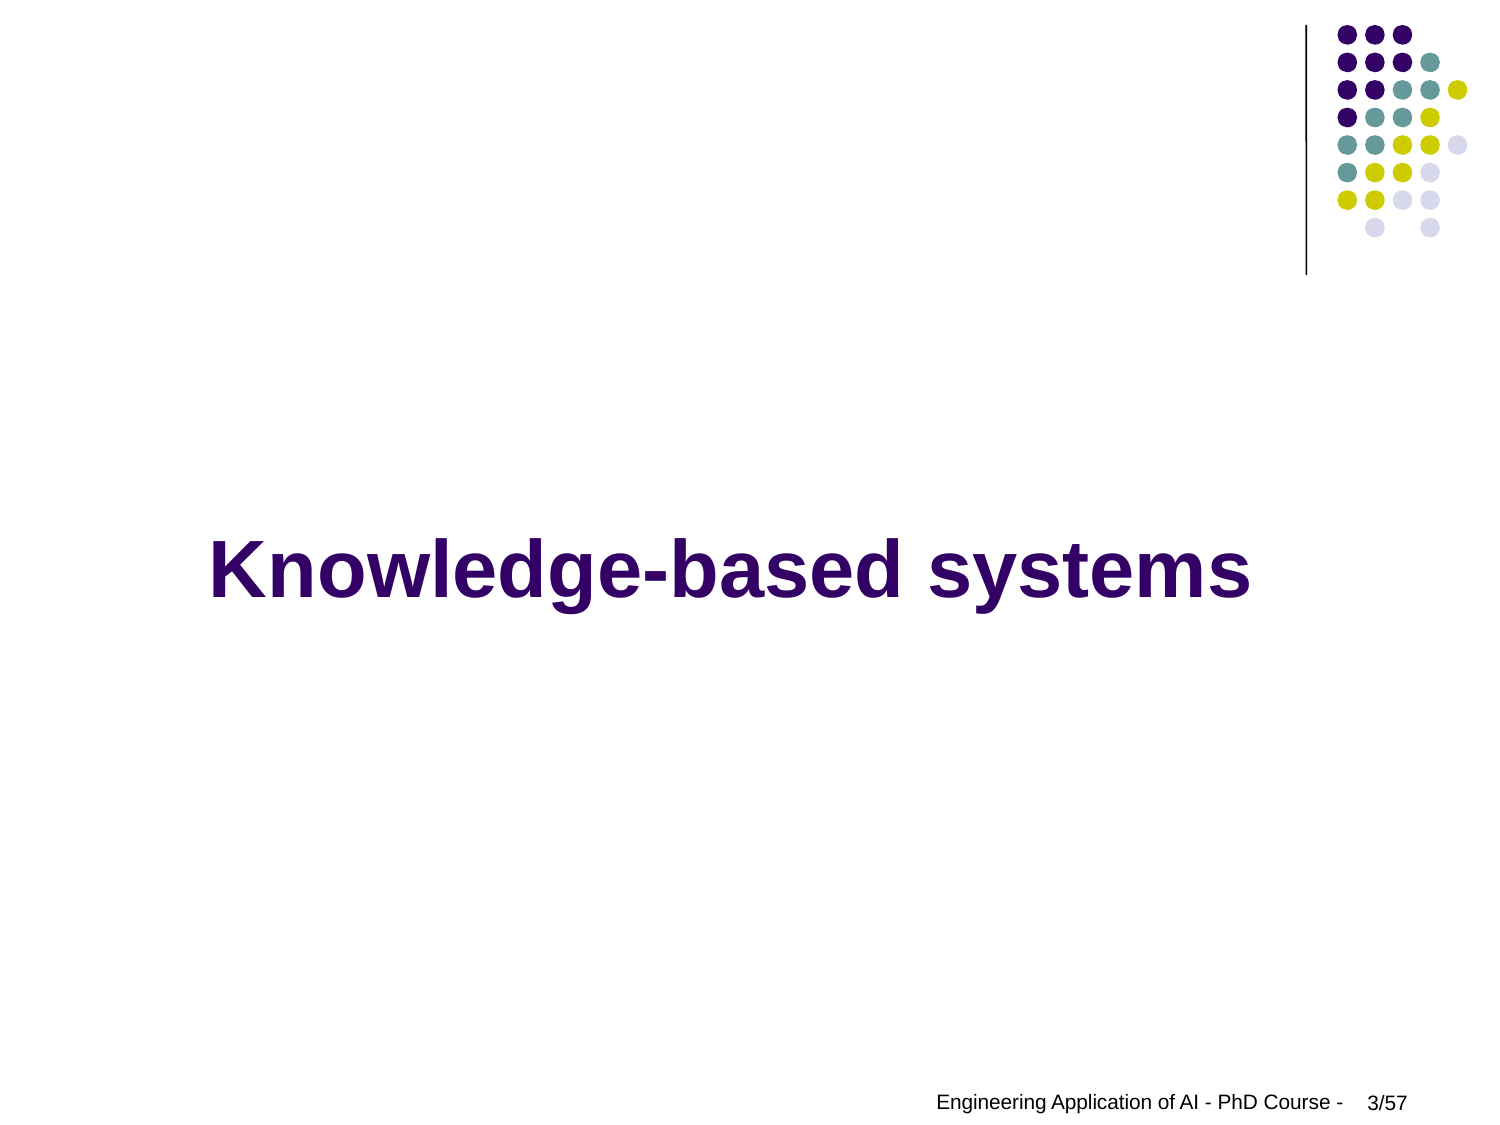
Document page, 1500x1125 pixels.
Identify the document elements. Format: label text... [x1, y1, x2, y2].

title Knowledge-based systems [111, 408, 1350, 622]
footer Engineering Application of AI - PhD Course - [855, 1080, 1365, 1125]
slide_number 3/57 [1352, 1082, 1448, 1125]
